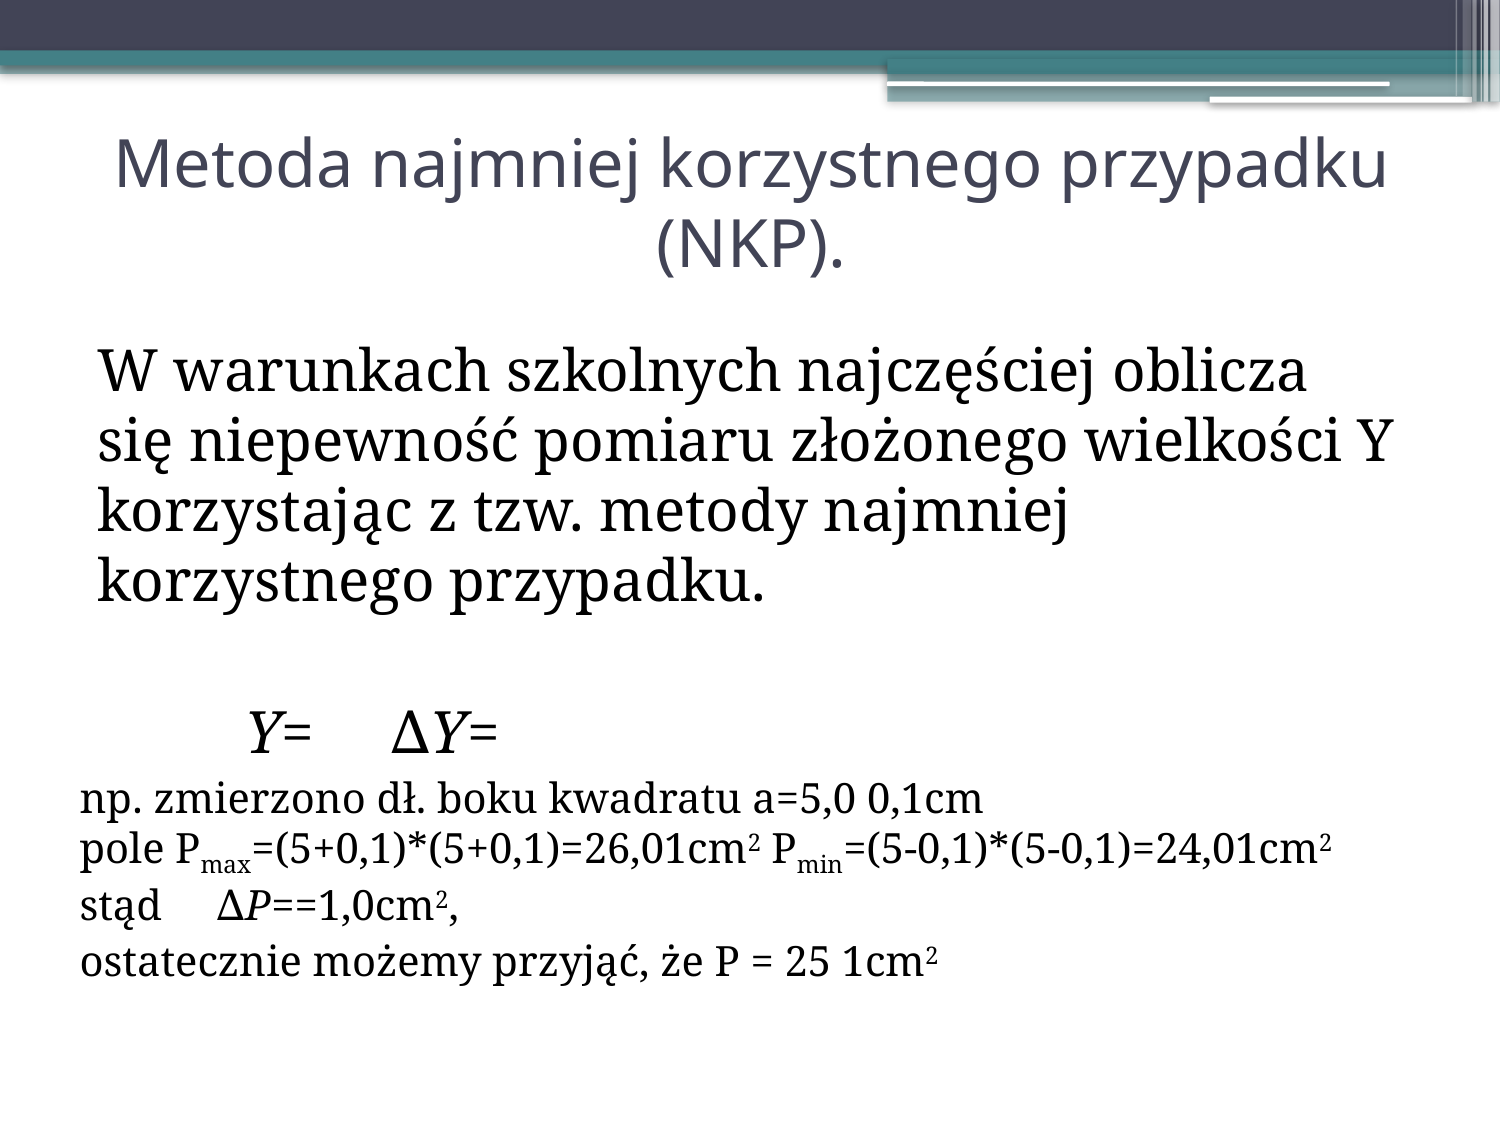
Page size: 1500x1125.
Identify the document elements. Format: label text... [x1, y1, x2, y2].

title Metoda najmniej korzystnego przypadku (NKP). [76, 113, 1427, 289]
